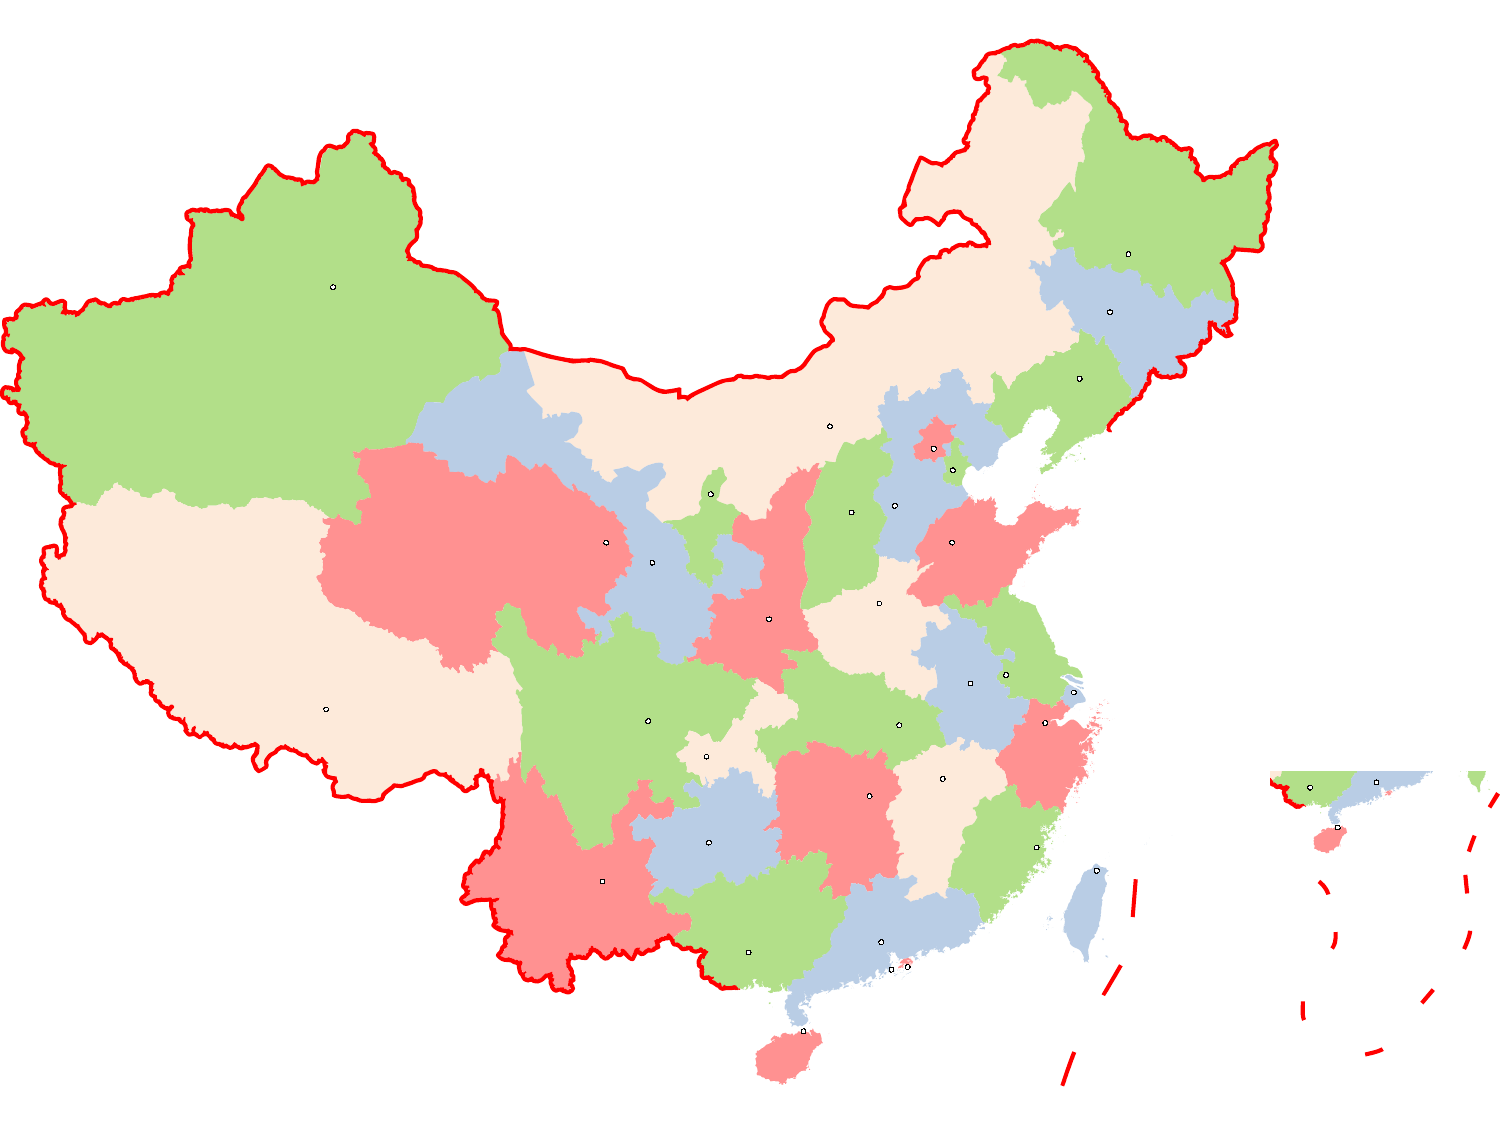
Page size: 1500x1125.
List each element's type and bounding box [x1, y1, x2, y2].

text_box [0, 38, 1280, 1087]
text_box [1269, 770, 1500, 1057]
